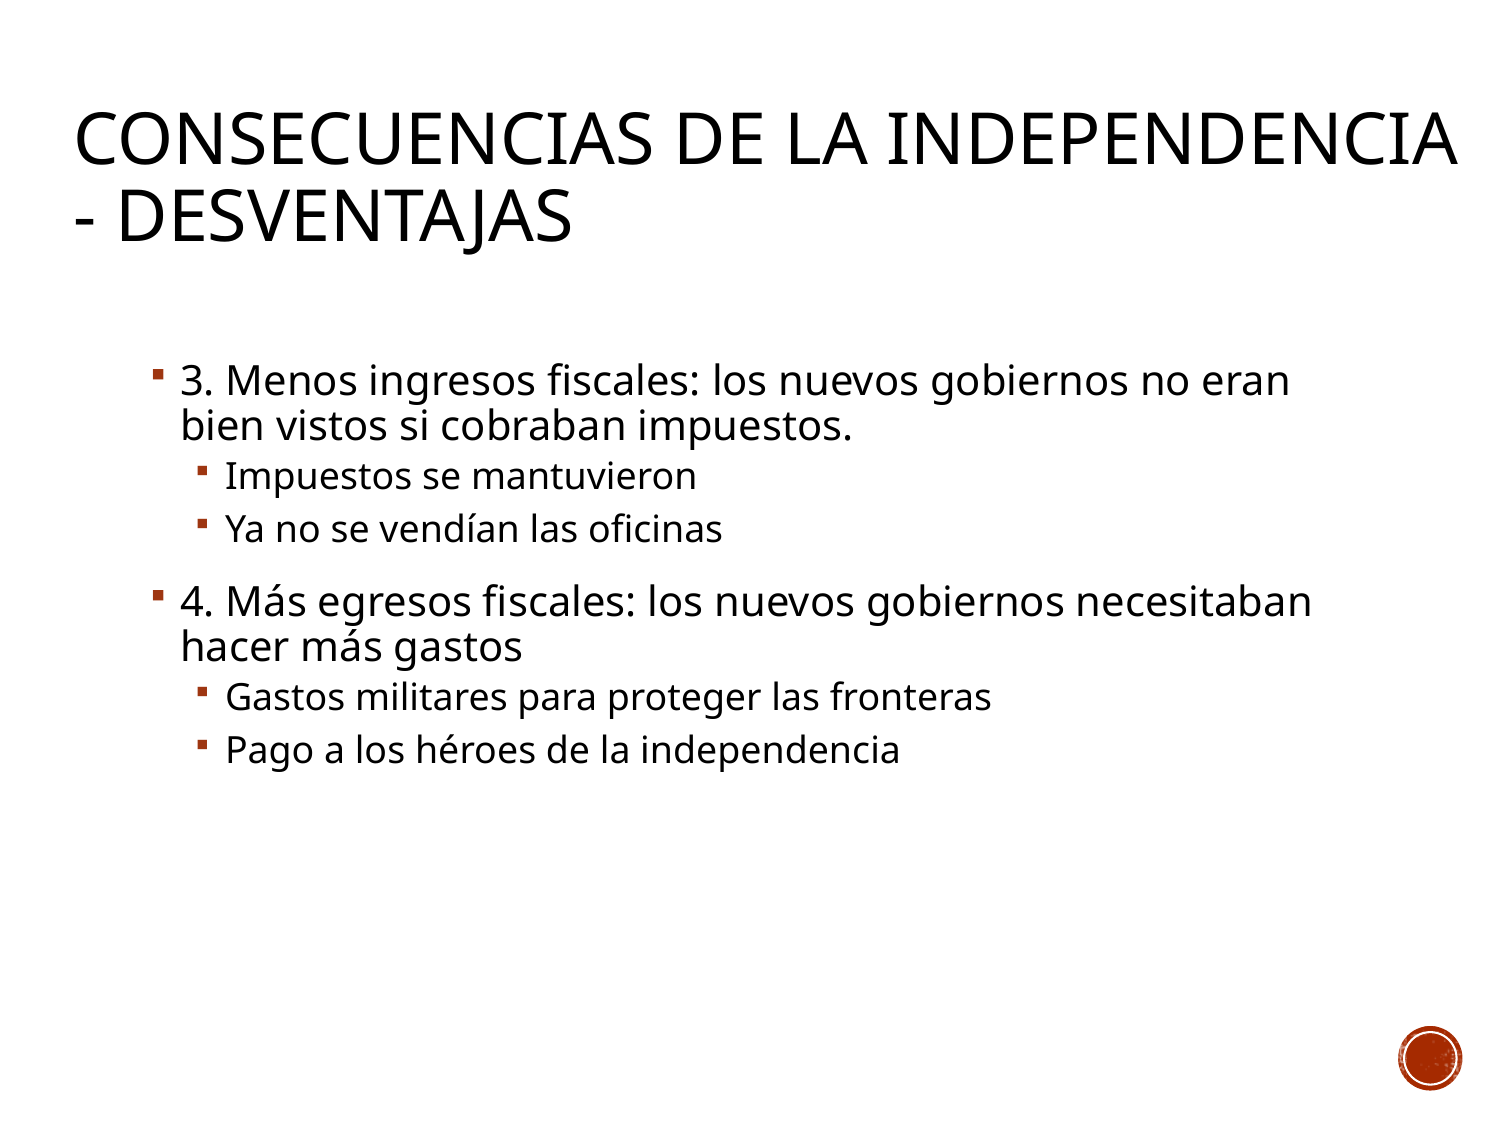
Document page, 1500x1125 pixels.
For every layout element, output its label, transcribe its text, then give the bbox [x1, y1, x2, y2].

list 3. Menos ingresos fiscales: los nuevos gobiernos no eran bien vistos si cobraban impuestos. Impuestos se mantuvieron Ya no se vendían las oficinas 4. Más egresos fiscales: los nuevos gobiernos necesitaban hacer más gastos Gastos militares para proteger las fronteras Pago a los héroes de la independencia [135, 351, 1373, 1012]
title CONSECUENCIAS DE LA INDEPENDENCIA - Desventajas [59, 93, 1483, 267]
